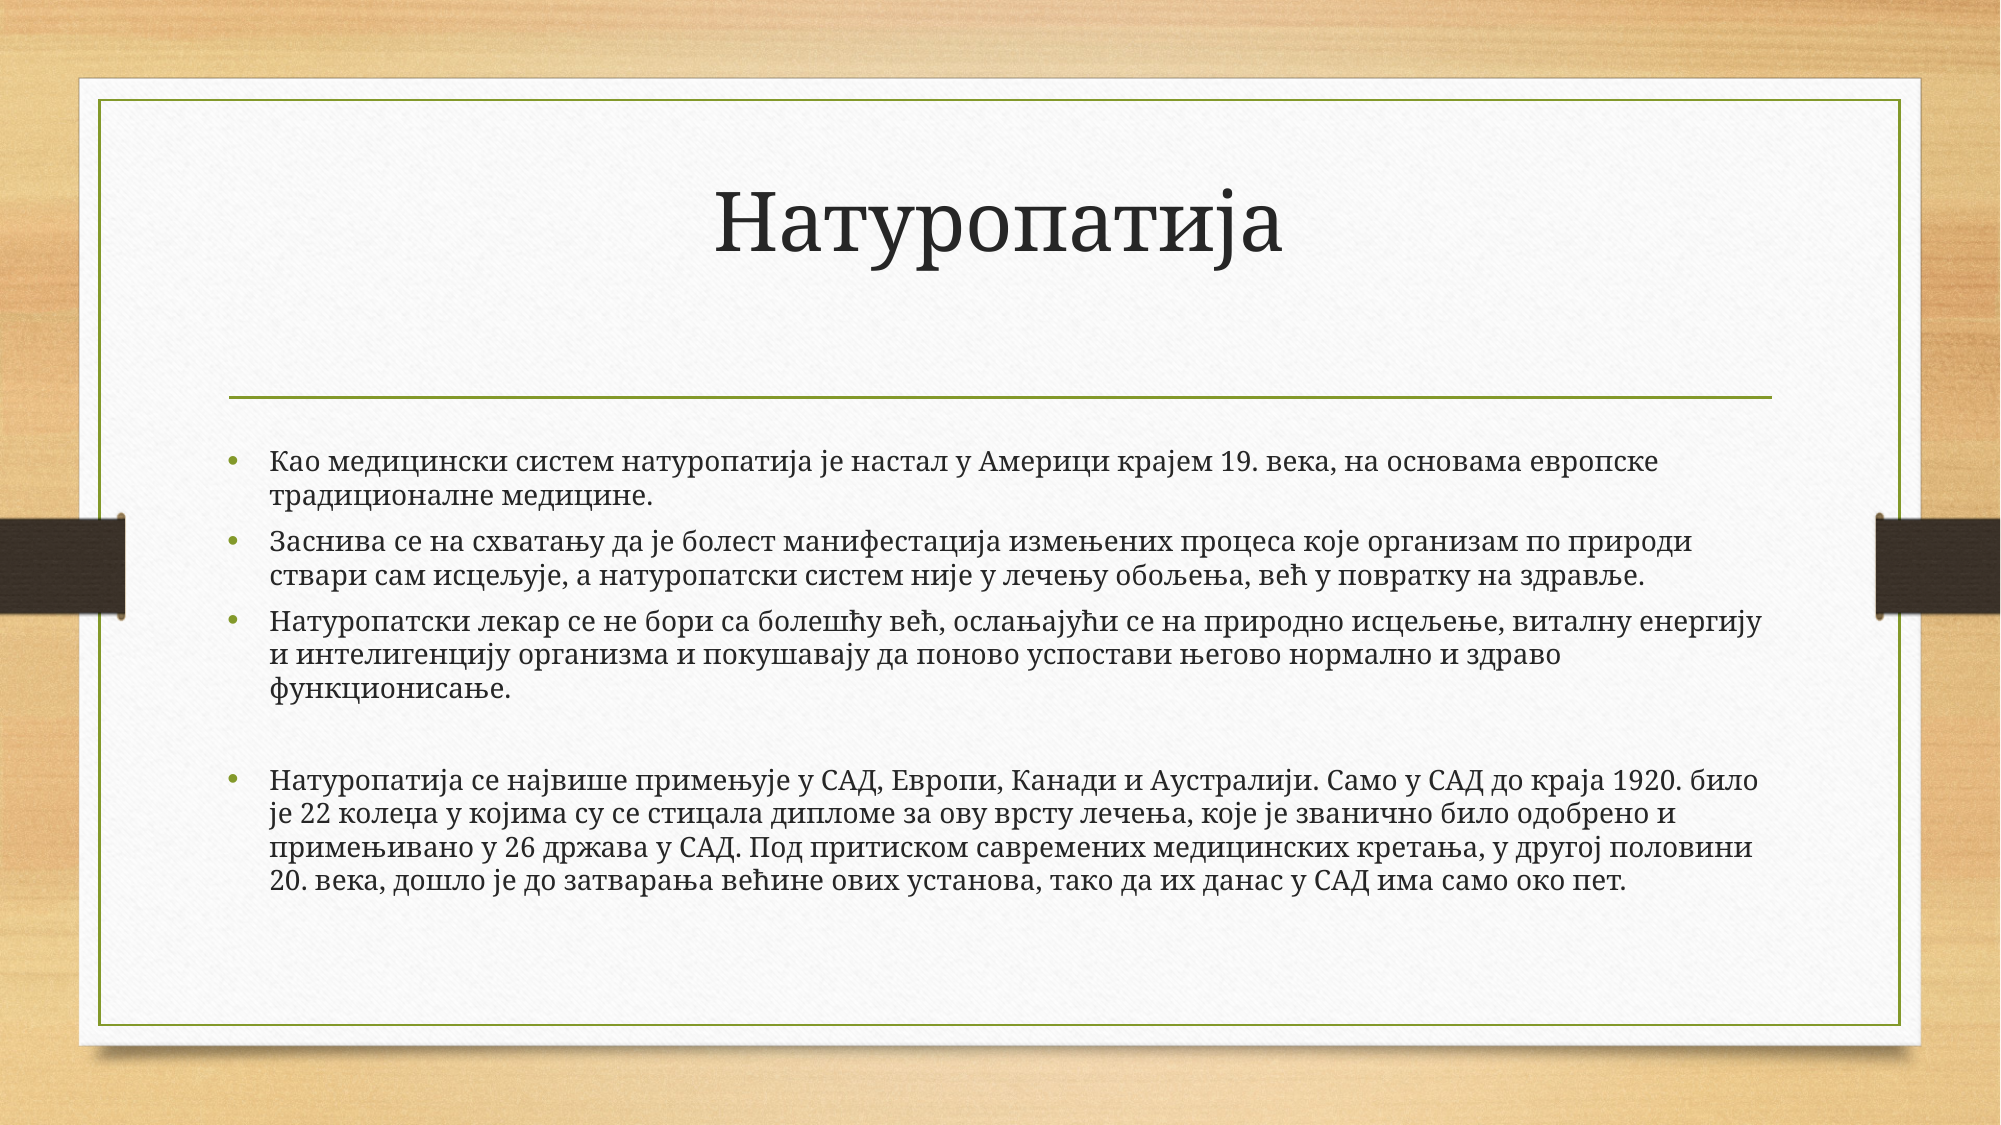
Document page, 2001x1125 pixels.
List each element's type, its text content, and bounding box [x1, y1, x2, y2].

list Као медицински систем натуропатија је настал у Америци крајем 19. века, на основама европске традиционалне медицине. Заснива се на схватању да је болест манифестација измењених процеса које организам по природи ствари сам исцељује, а натуропатски систем није у лечењу обољења, већ у повратку на здравље. Натуропатски лекар се не бори са болешћу већ, ослањајући се на природно исцељење, виталну енергију и интелигенцију организма и покушавају да поново успостави његово нормално и здраво функционисање. Натуропатија се највише примењује у САД, Европи, Канади и Аустралији. Само у САД до краја 1920. било је 22 колеџа у којима су се стицала дипломе за ову врсту лечења, које је званично било одобрено и примењивано у 26 држава у САД. Под притиском савремених медицинских кретања, у другој половини 20. века, дошло је до затварања већине ових установа, тако да их данас у САД има само око пет. [212, 390, 1788, 935]
picture [0, 0, 2001, 1125]
title Натуропатија [212, 161, 1788, 375]
